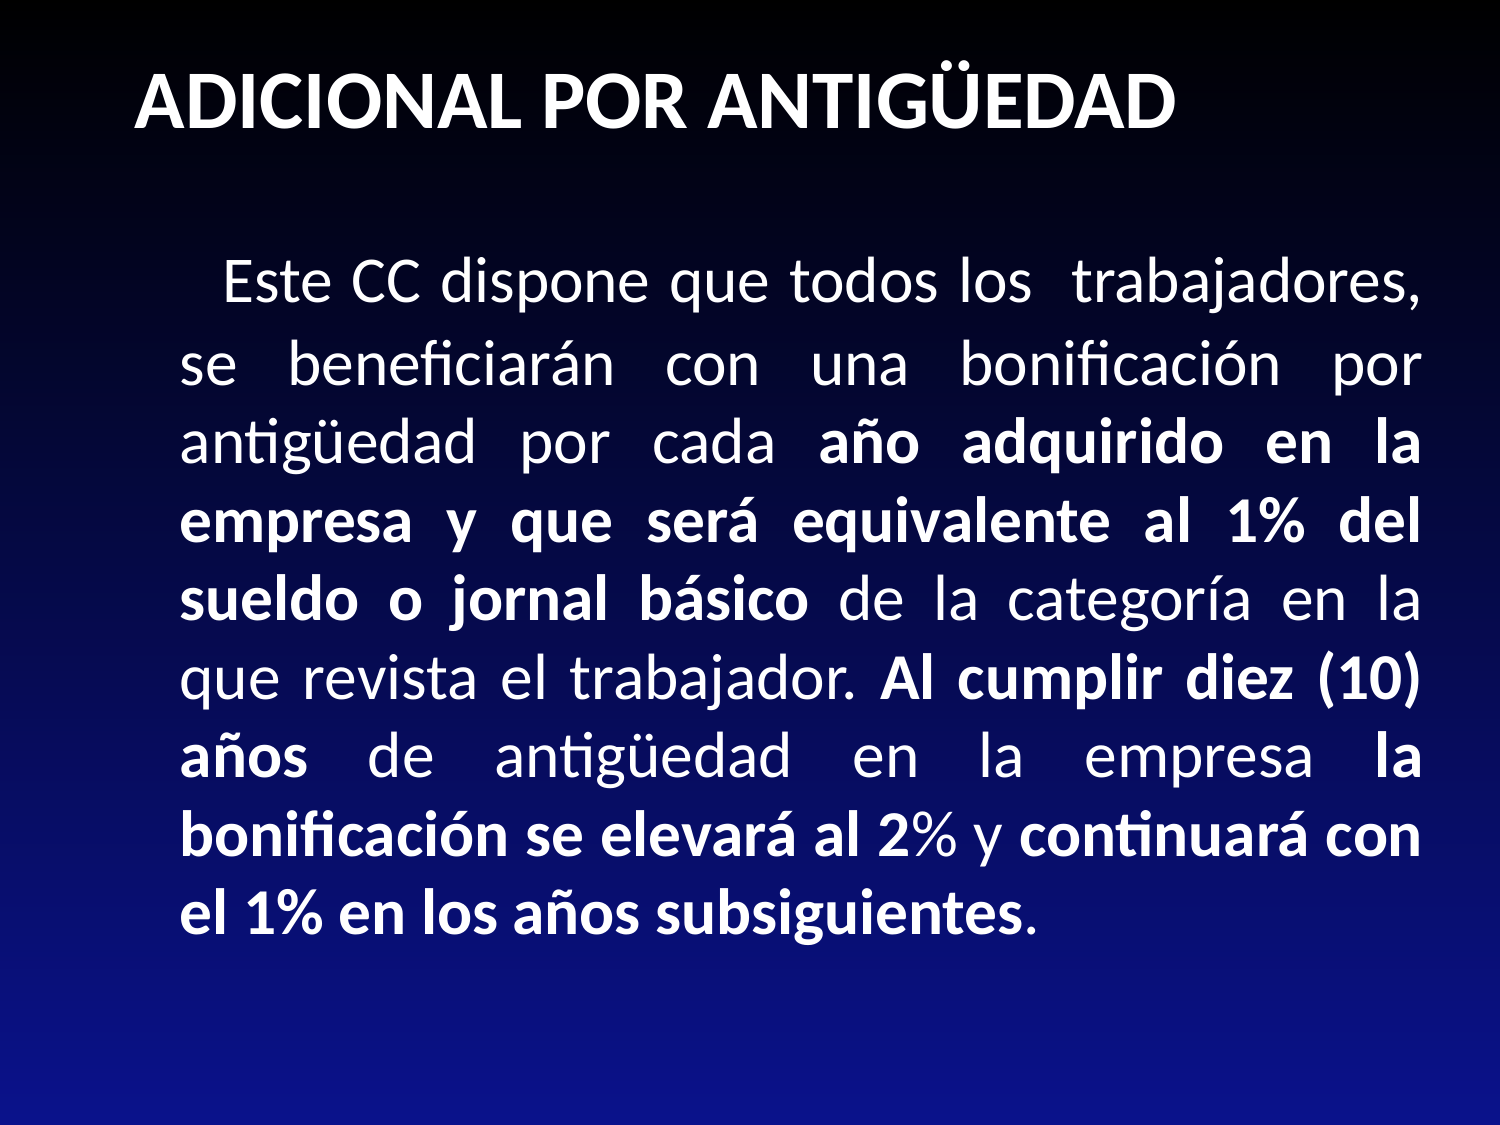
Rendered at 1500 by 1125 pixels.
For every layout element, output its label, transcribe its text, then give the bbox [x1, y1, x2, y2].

title ADICIONAL POR ANTIGÜEDAD [0, 44, 1351, 233]
list Este CC dispone que todos los trabajadores, se beneficiarán con una bonificación por antigüedad por cada año adquirido en la empresa y que será equivalente al 1% del sueldo o jornal básico de la categoría en la que revista el trabajador. Al cumplir diez (10) años de antigüedad en la empresa la bonificación se elevará al 2% y continuará con el 1% en los años subsiguientes. [124, 211, 1424, 955]
